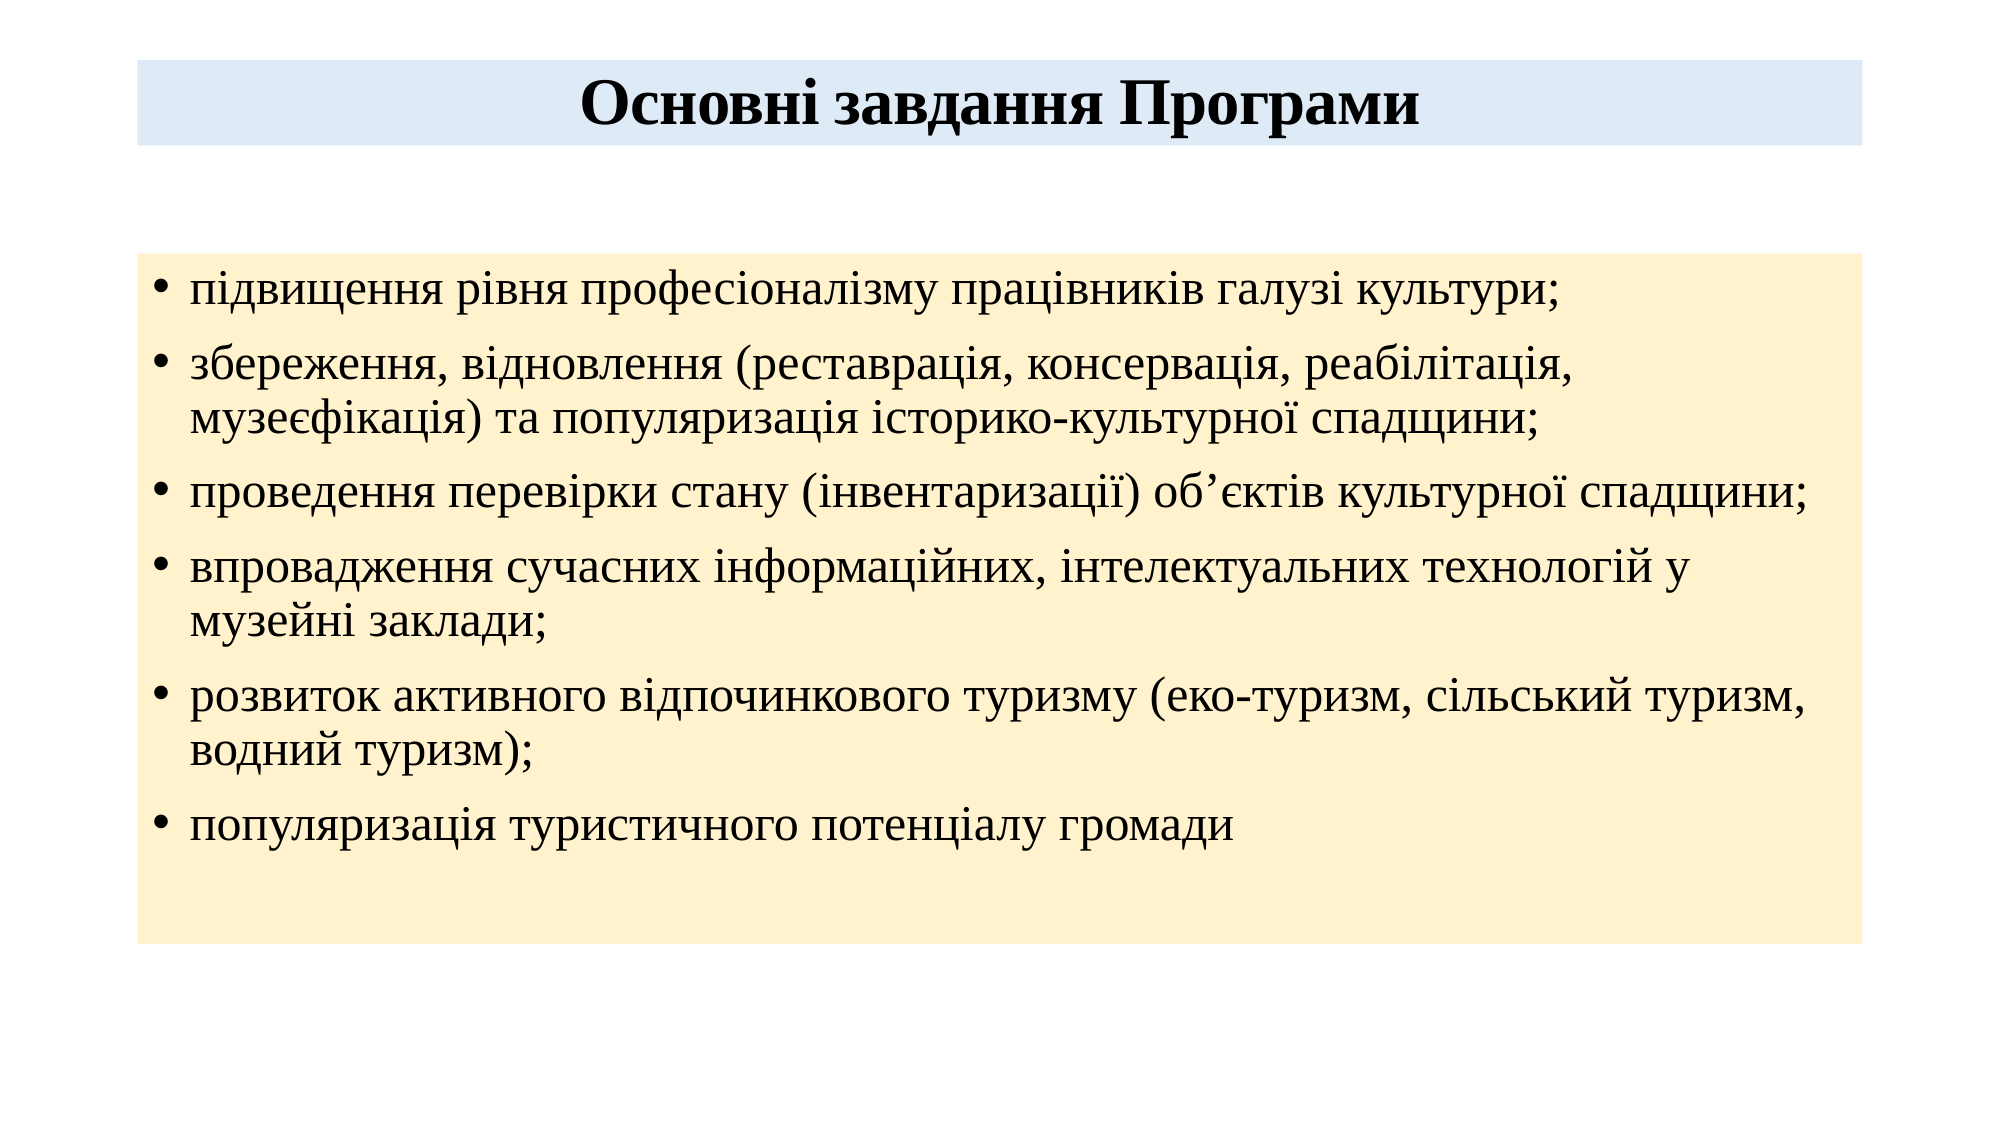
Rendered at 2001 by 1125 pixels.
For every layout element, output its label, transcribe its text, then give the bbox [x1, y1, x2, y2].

list підвищення рівня професіоналізму працівників галузі культури; збереження, відновлення (реставрація, консервація, реабілітація, музеєфікація) та популяризація історико-культурної спадщини; проведення перевірки стану (інвентаризації) об’єктів культурної спадщини; впровадження сучасних інформаційних, інтелектуальних технологій у музейні заклади; розвиток активного відпочинкового туризму (еко-туризм, сільський туризм, водний туризм); популяризація туристичного потенціалу громади [137, 253, 1863, 944]
title Основні завдання Програми [137, 59, 1863, 146]
